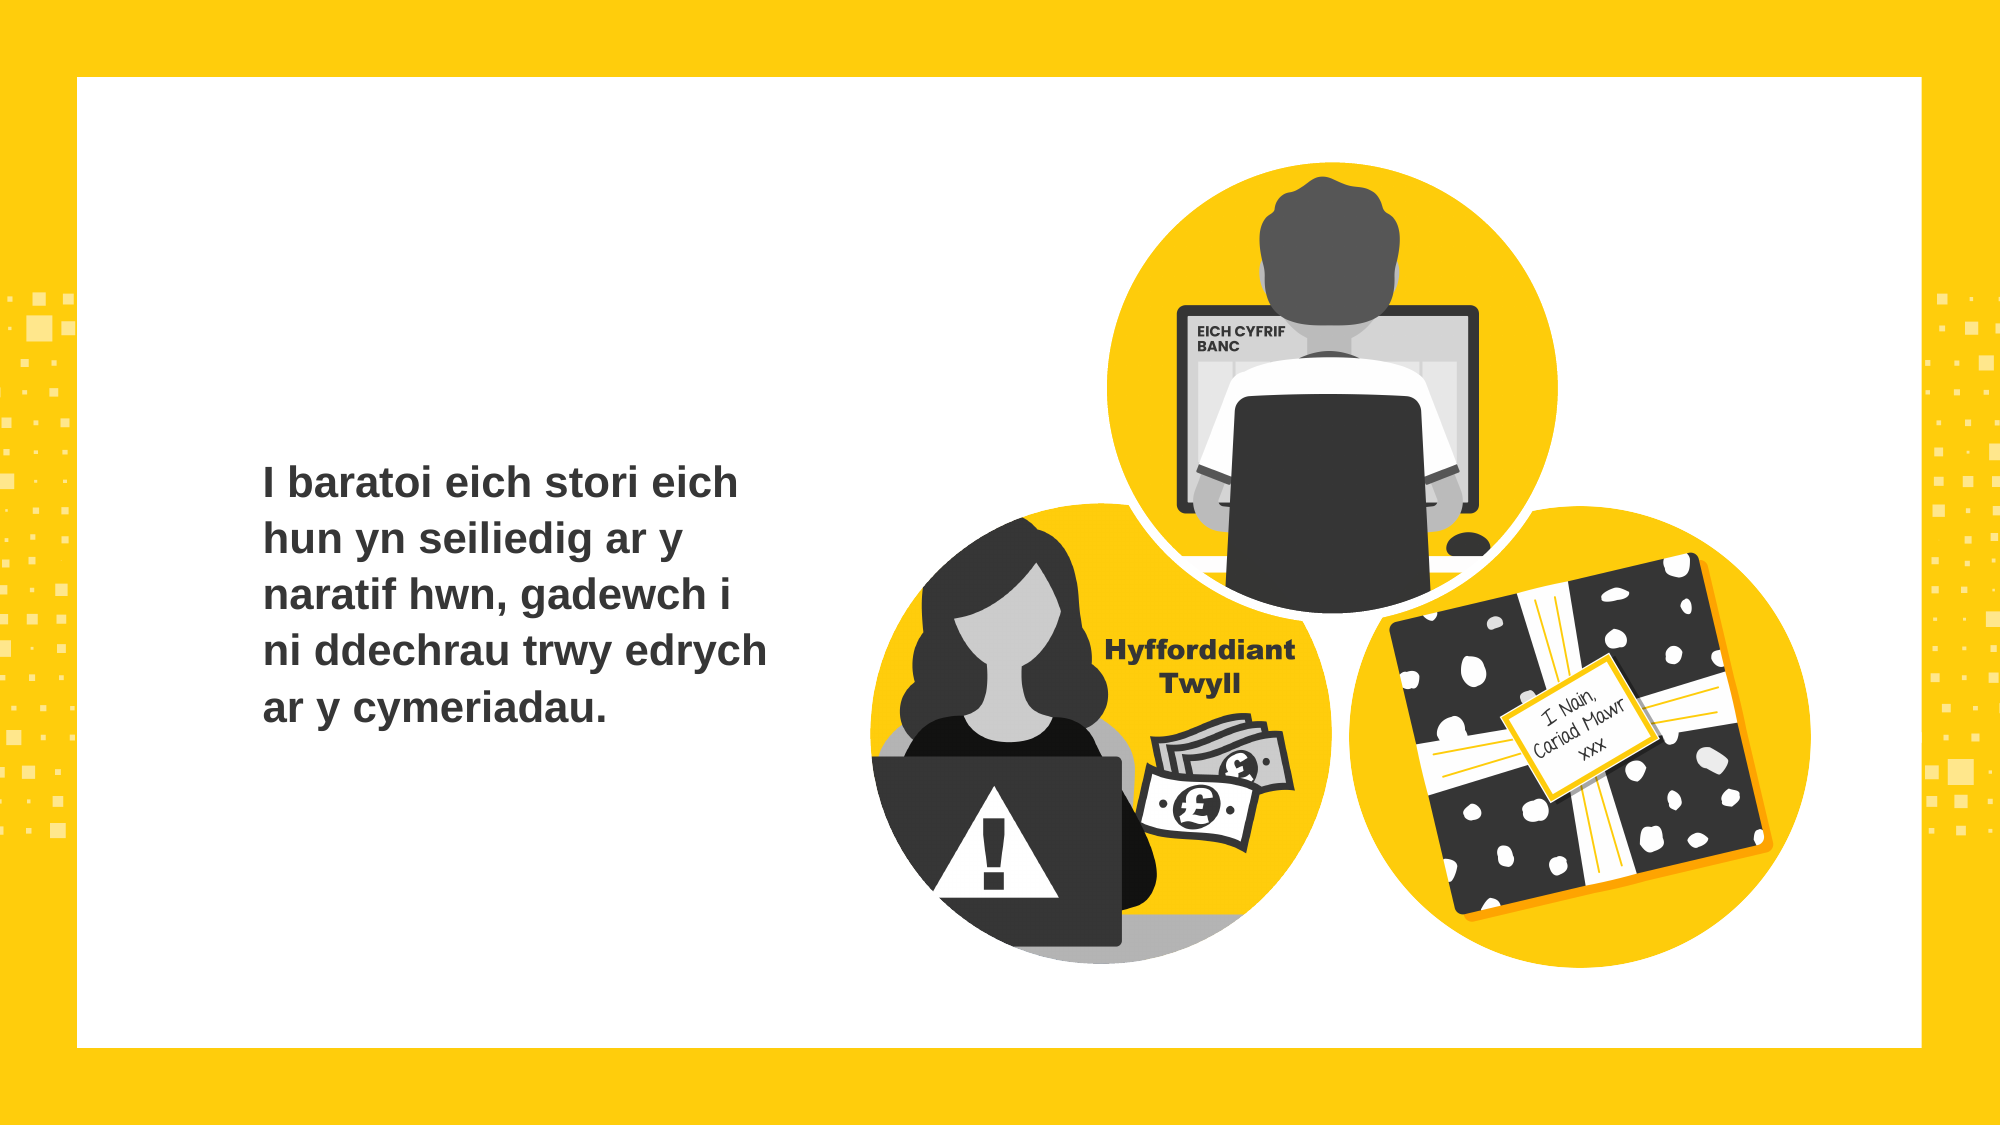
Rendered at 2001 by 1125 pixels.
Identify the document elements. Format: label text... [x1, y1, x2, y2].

title I baratoi eich stori eich hun yn seiliedig ar y naratif hwn, gadewch i ni ddechrau trwy edrych ar y cymeriadau. [247, 442, 793, 739]
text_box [870, 157, 1811, 968]
